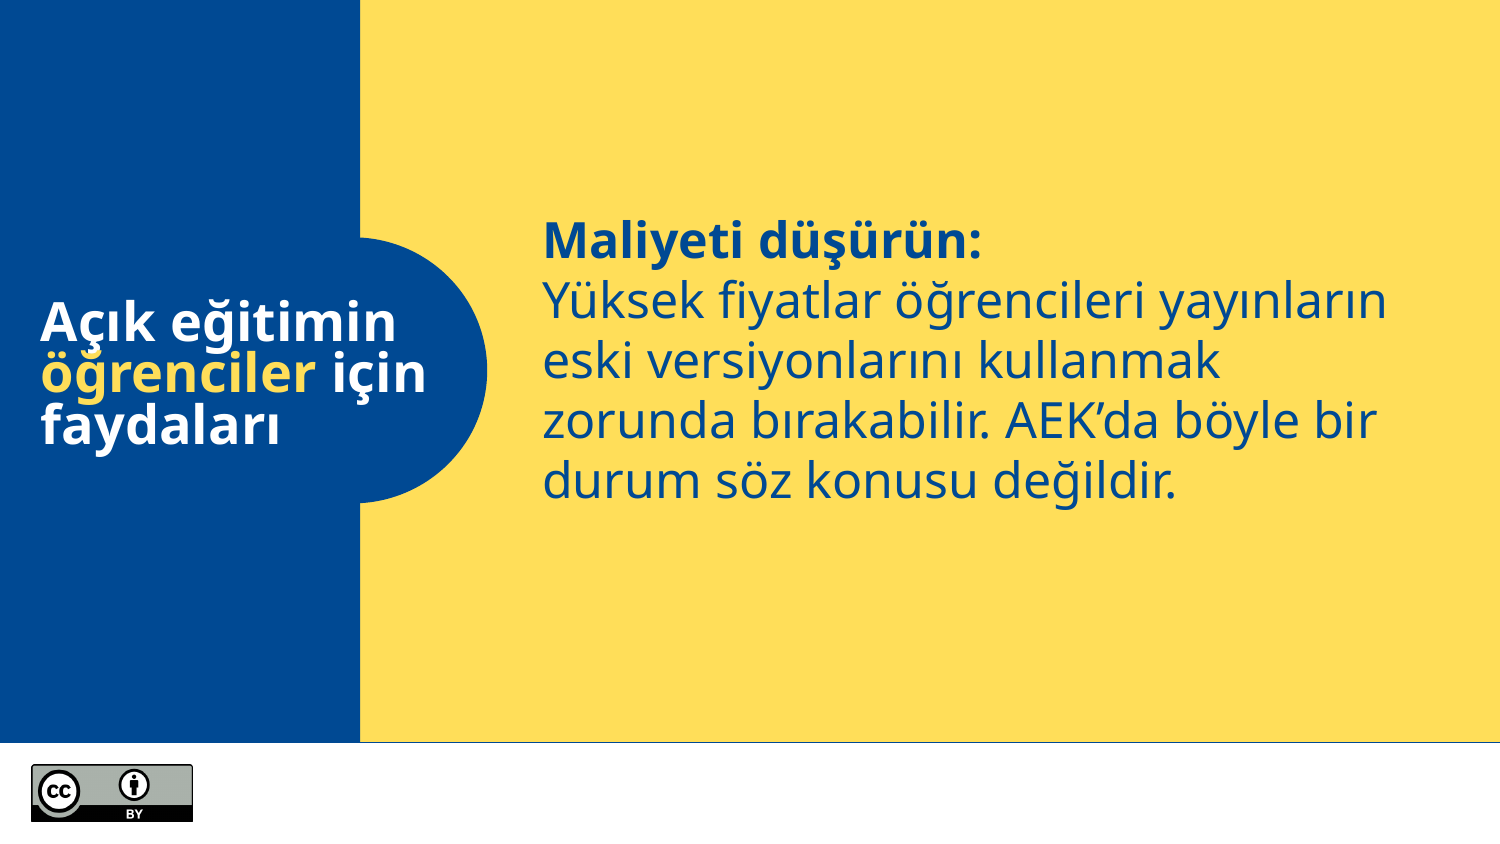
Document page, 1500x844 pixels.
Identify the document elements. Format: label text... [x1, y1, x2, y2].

text_box [250, 237, 455, 284]
picture [31, 764, 193, 822]
text_box [264, 471, 441, 504]
text_box [0, 750, 1500, 844]
text_box Maliyeti düşürün: Yüksek fiyatlar öğrencileri yayınların eski versiyonlarını kullanmak zorunda bırakabilir. AEK’da böyle bir durum söz konusu değildir. [527, 193, 1438, 524]
text_box Açık eğitimin öğrenciler için faydaları [25, 284, 475, 471]
text_box [0, 0, 361, 742]
text_box [475, 314, 488, 426]
